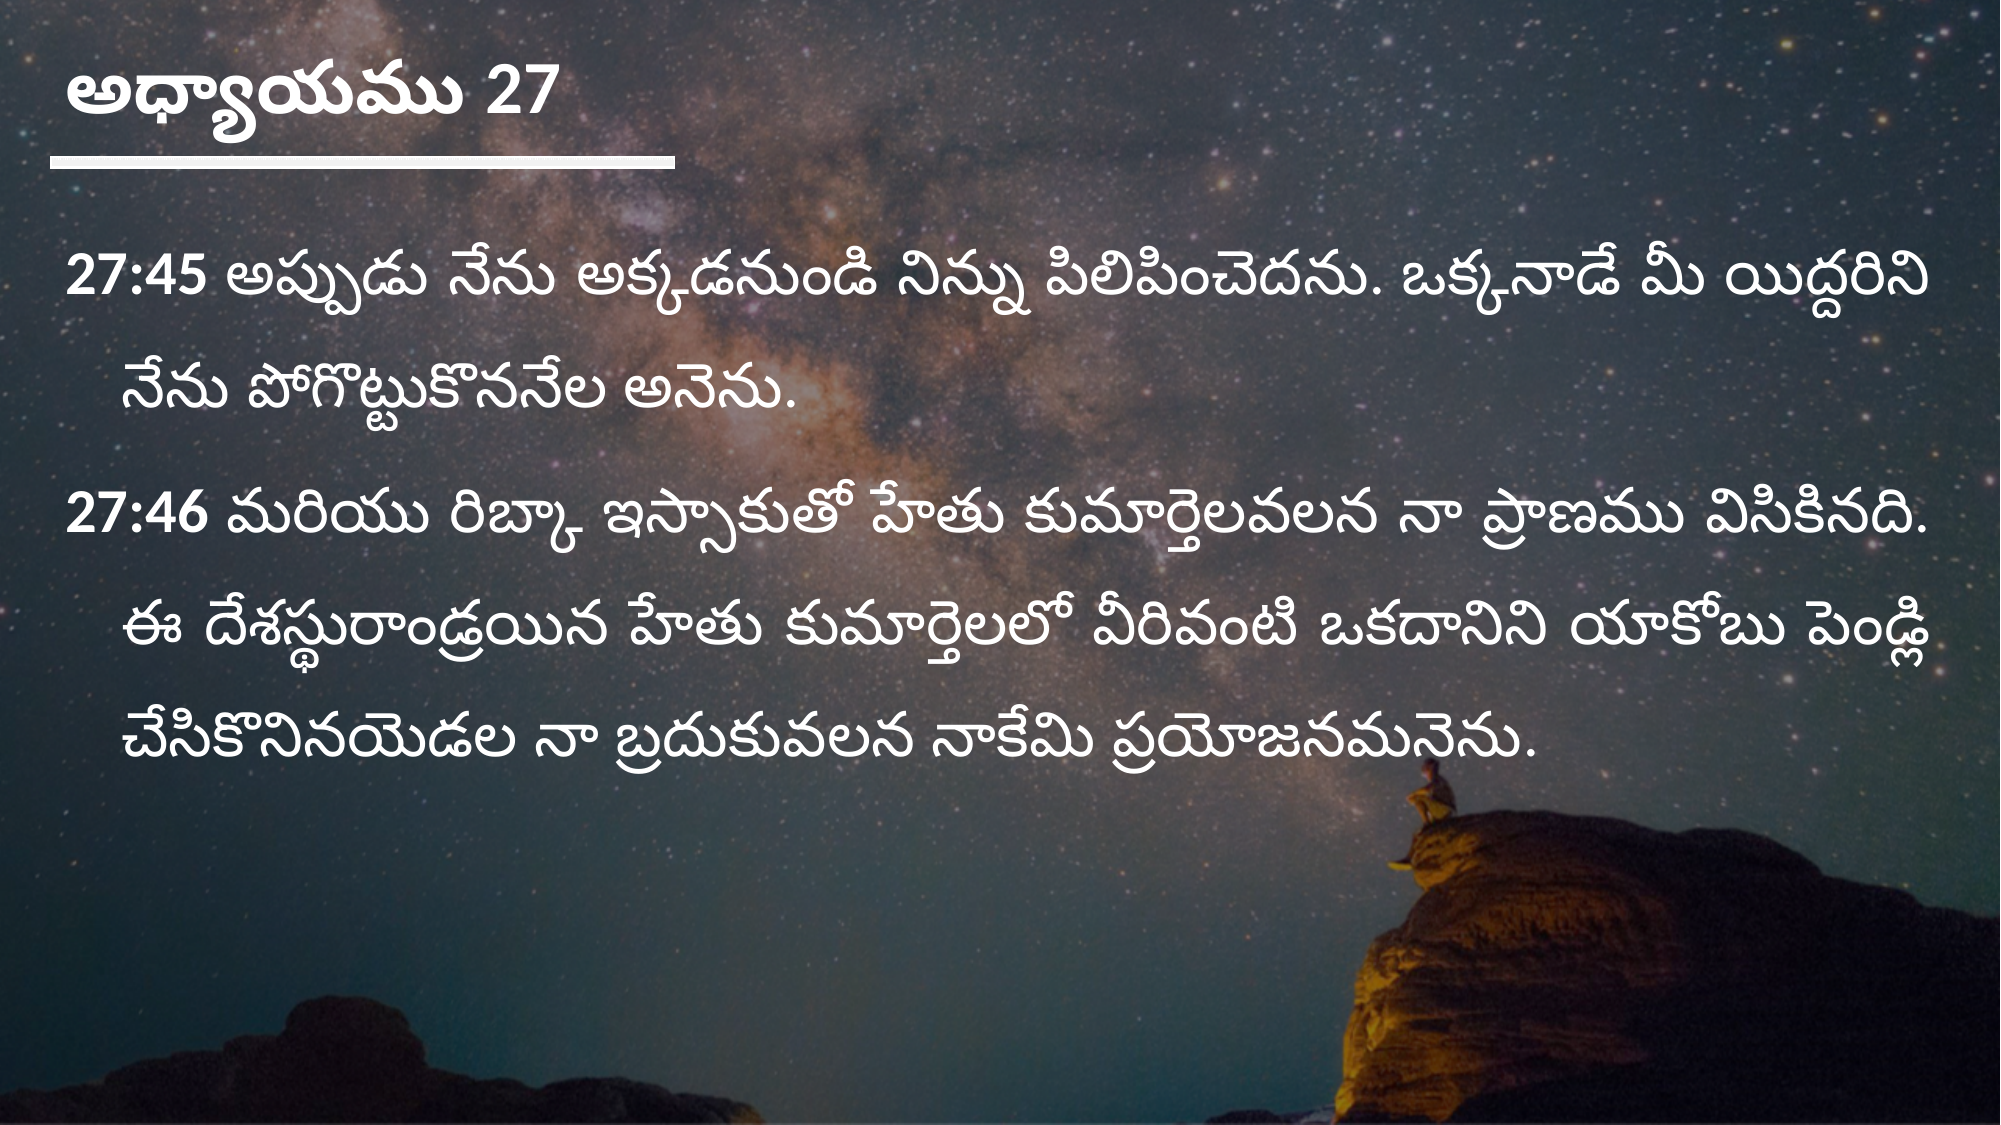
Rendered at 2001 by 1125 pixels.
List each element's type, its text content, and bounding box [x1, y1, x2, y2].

list 27:45 అప్పుడు నేను అక్కడనుండి నిన్ను పిలిపించెదను. ఒక్కనాడే మీ యిద్దరిని నేను పోగొట్టుకొననేల అనెను. 27:46 మరియు రిబ్కా ఇస్సాకుతో హేతు కుమార్తెలవలన నా ప్రాణము విసికినది. ఈ దేశస్థురాండ్రయిన హేతు కుమార్తెలలో వీరివంటి ఒకదానిని యాకోబు పెండ్లి చేసికొనినయెడల నా బ్రదుకువలన నాకేమి ప్రయోజనమనెను. [50, 187, 1946, 1063]
title అధ్యాయము 27 [50, 0, 1925, 167]
picture [0, 0, 2000, 1125]
